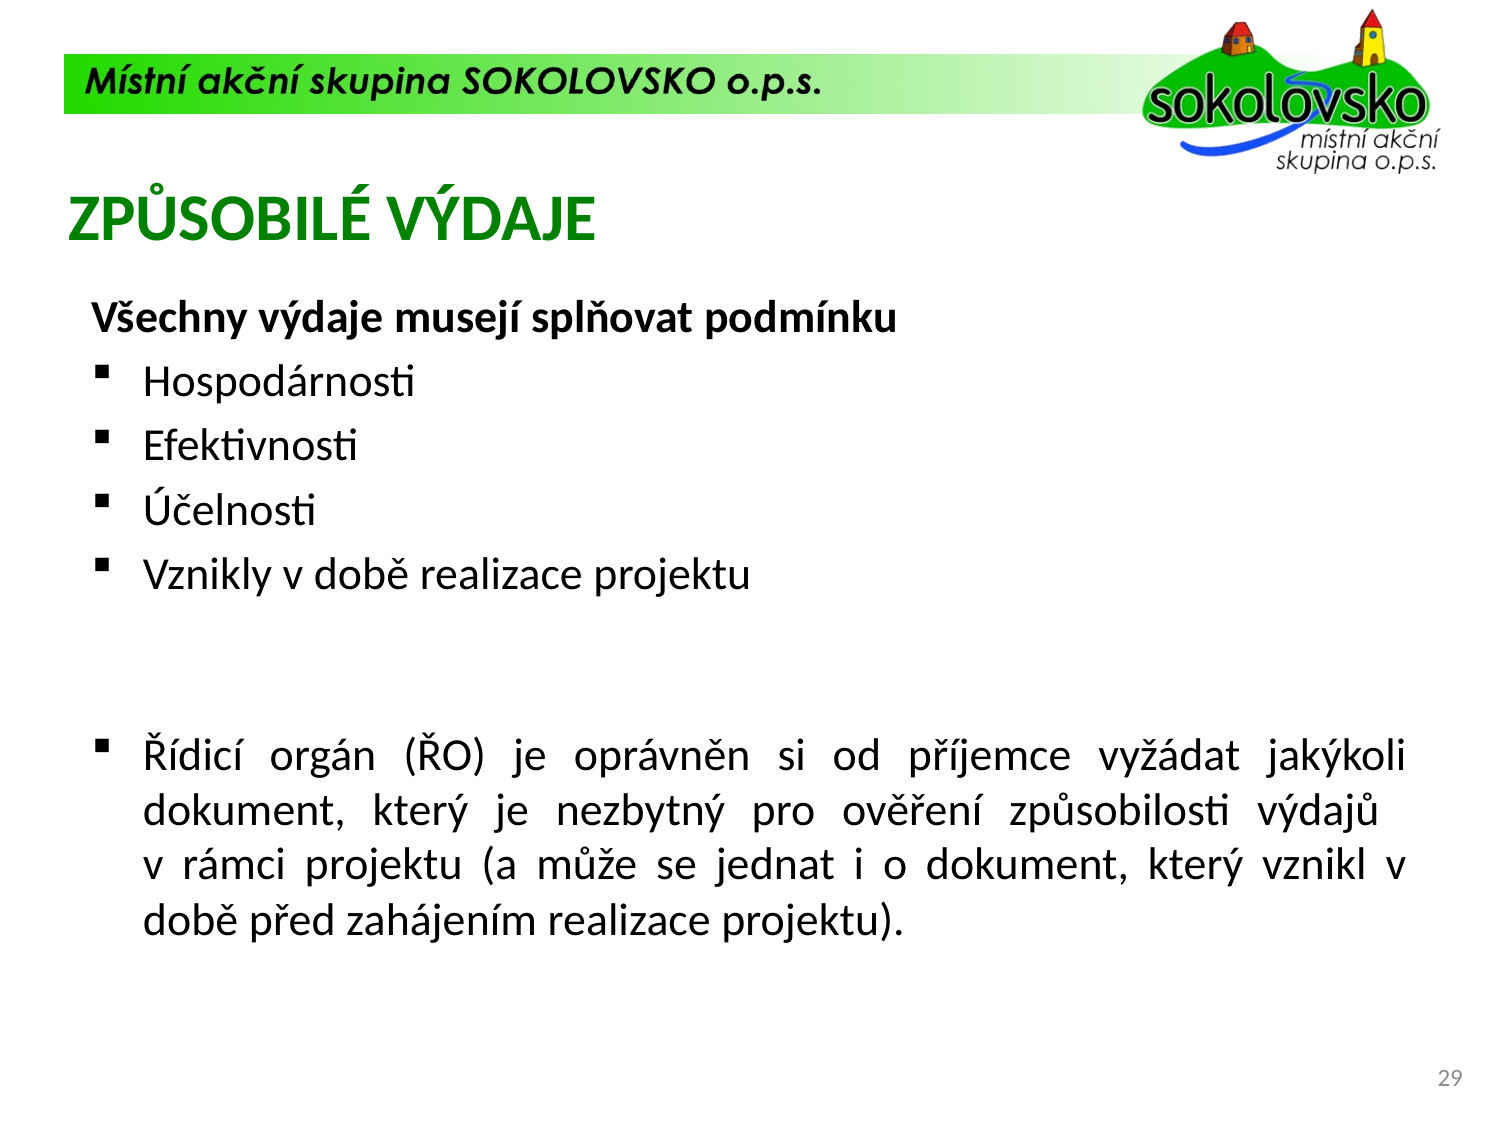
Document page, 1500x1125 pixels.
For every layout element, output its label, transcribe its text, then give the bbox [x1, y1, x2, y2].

title ZPŮSOBILÉ VÝDAJE [53, 137, 1404, 291]
list Všechny výdaje musejí splňovat podmínku Hospodárnosti Efektivnosti Účelnosti Vznikly v době realizace projektu Řídicí orgán (ŘO) je oprávněn si od příjemce vyžádat jakýkoli dokument, který je nezbytný pro ověření způsobilosti výdajů v rámci projektu (a může se jednat i o dokument, který vznikl v době před zahájením realizace projektu). [76, 278, 1424, 1047]
slide_number 29 [1128, 1046, 1478, 1107]
picture [64, 0, 1455, 197]
